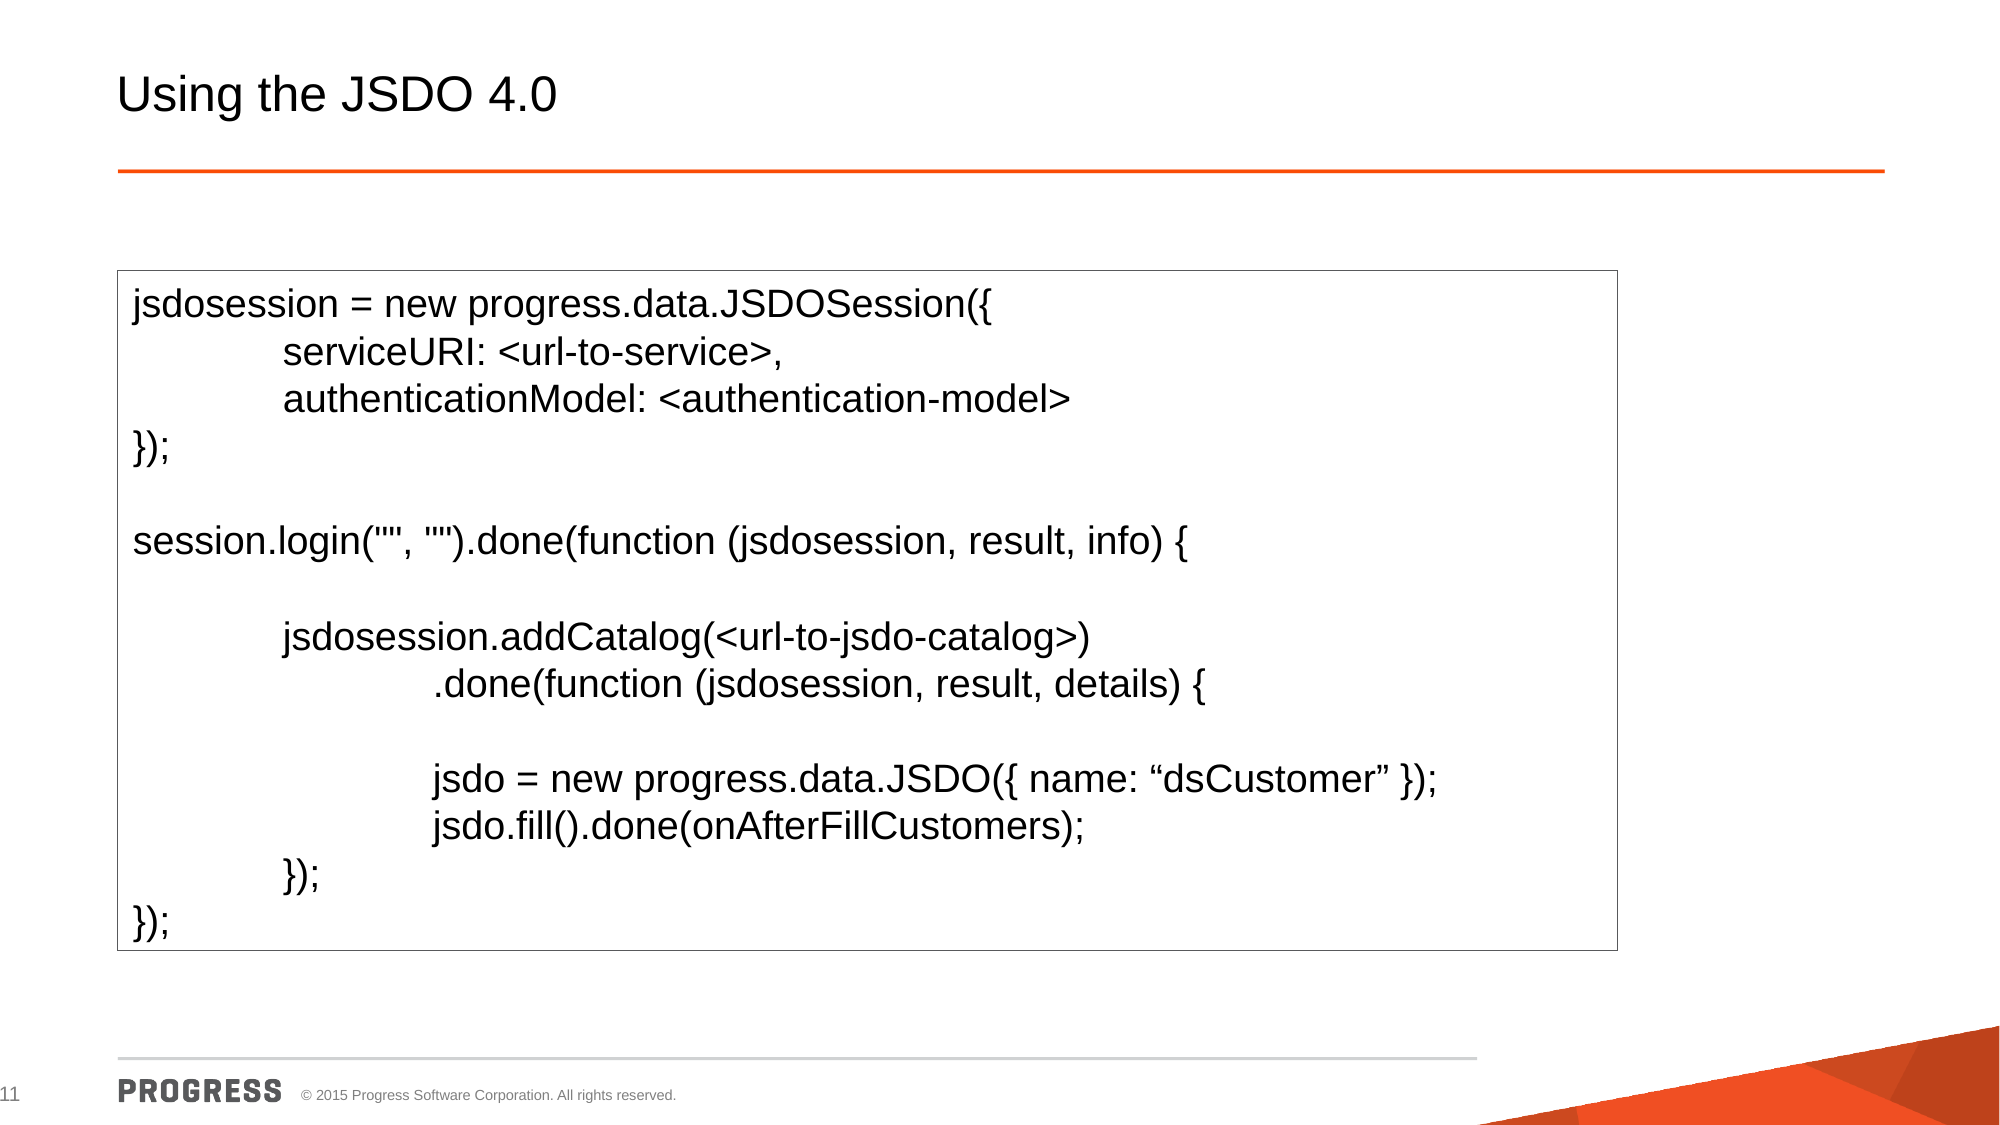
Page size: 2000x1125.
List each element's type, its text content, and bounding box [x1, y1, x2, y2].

text_box jsdosession = new progress.data.JSDOSession({ serviceURI: <url-to-service>, authenticationModel: <authentication-model> }); session.login("", "").done(function (jsdosession, result, info) { jsdosession.addCatalog(<url-to-jsdo-catalog>) .done(function (jsdosession, result, details) { jsdo = new progress.data.JSDO({ name: “dsCustomer” }); jsdo.fill().done(onAfterFillCustomers); }); }); [117, 270, 1618, 951]
title Using the JSDO 4.0 [100, 60, 1874, 132]
list [100, 196, 1801, 1068]
picture [0, 0, 2000, 1125]
